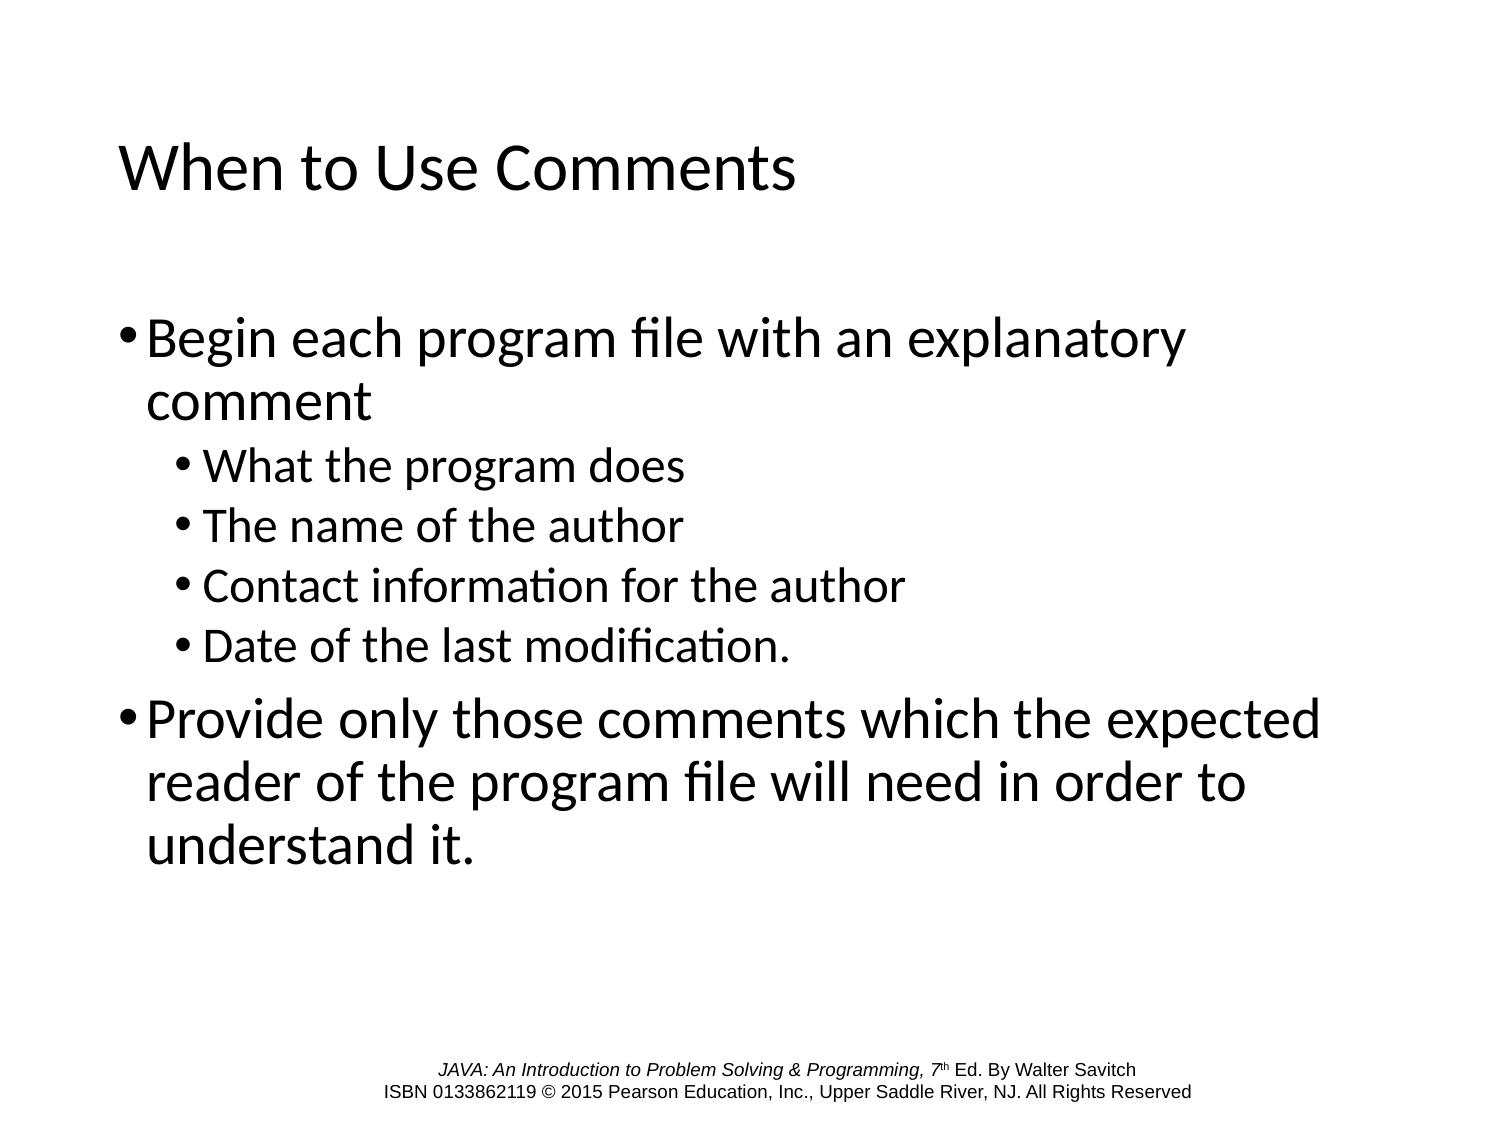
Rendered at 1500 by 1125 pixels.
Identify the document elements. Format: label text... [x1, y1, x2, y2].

title When to Use Comments [103, 59, 1397, 278]
list Begin each program file with an explanatory comment What the program does The name of the author Contact information for the author Date of the last modification. Provide only those comments which the expected reader of the program file will need in order to understand it. [103, 299, 1397, 1014]
